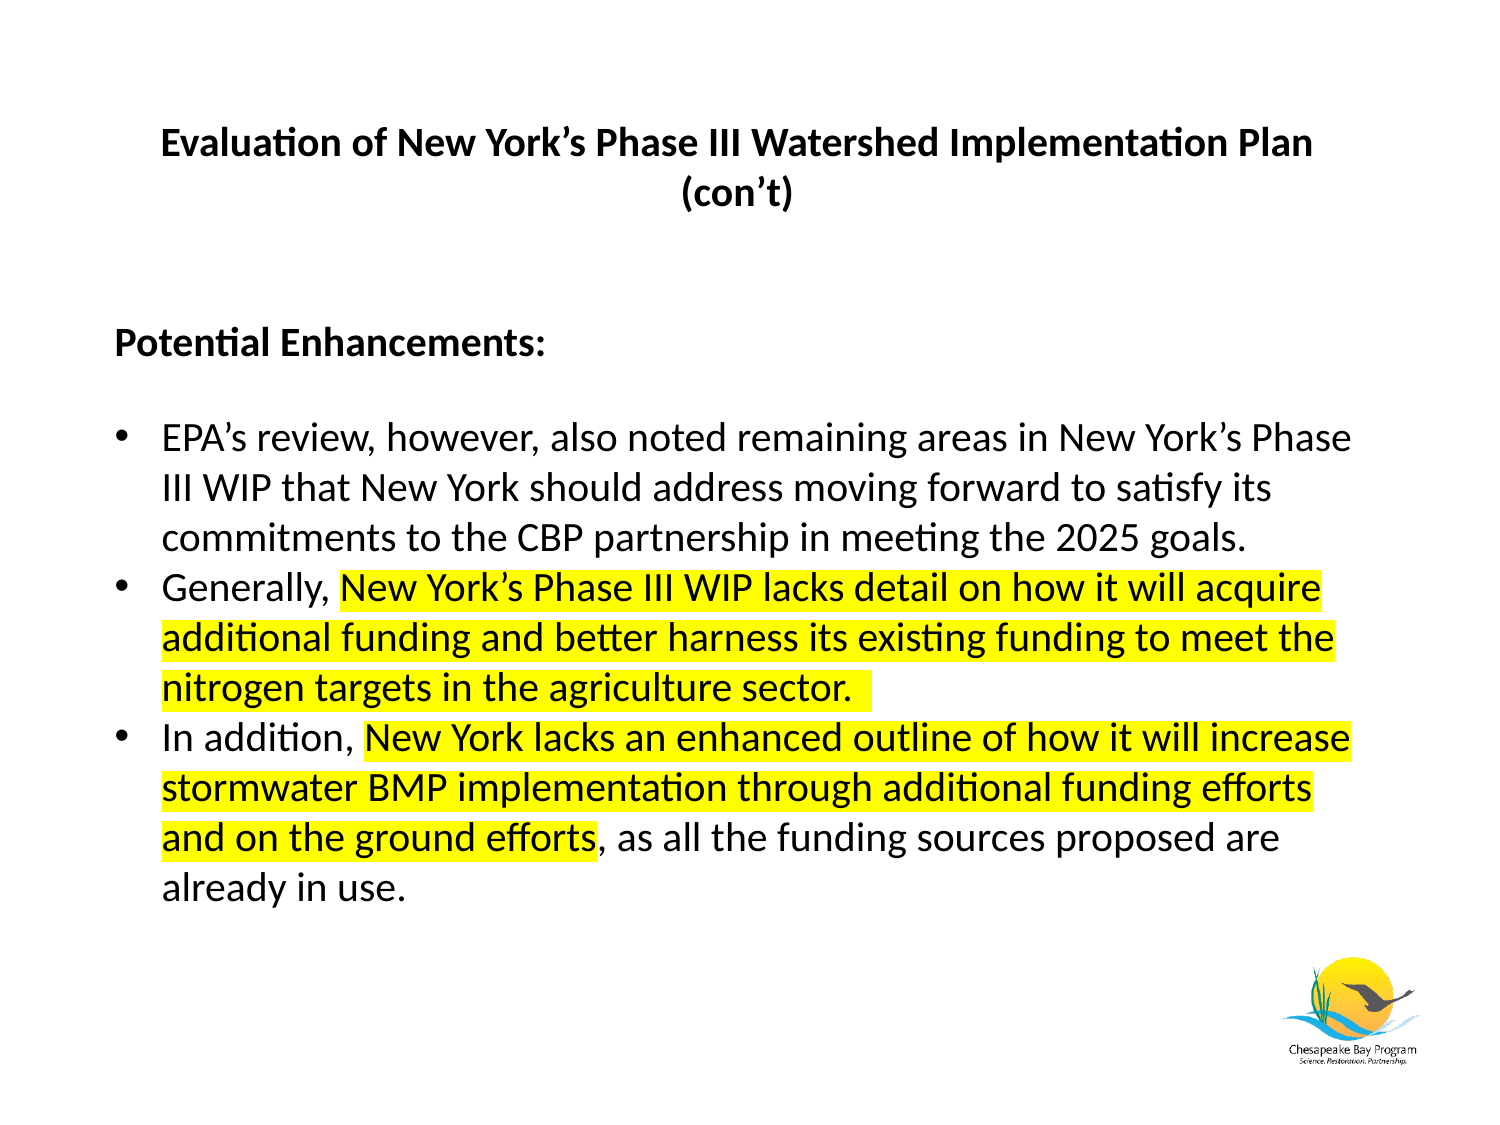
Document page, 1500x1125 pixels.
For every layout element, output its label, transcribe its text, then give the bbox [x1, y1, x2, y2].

picture [1281, 956, 1419, 1065]
text_box Evaluation of New York’s Phase III Watershed Implementation Plan (con’t) Potential Enhancements: EPA’s review, however, also noted remaining areas in New York’s Phase III WIP that New York should address moving forward to satisfy its commitments to the CBP partnership in meeting the 2025 goals. Generally, New York’s Phase III WIP lacks detail on how it will acquire additional funding and better harness its existing funding to meet the nitrogen targets in the agriculture sector. In addition, New York lacks an enhanced outline of how it will increase stormwater BMP implementation through additional funding efforts and on the ground efforts, as all the funding sources proposed are already in use. [99, 62, 1375, 963]
